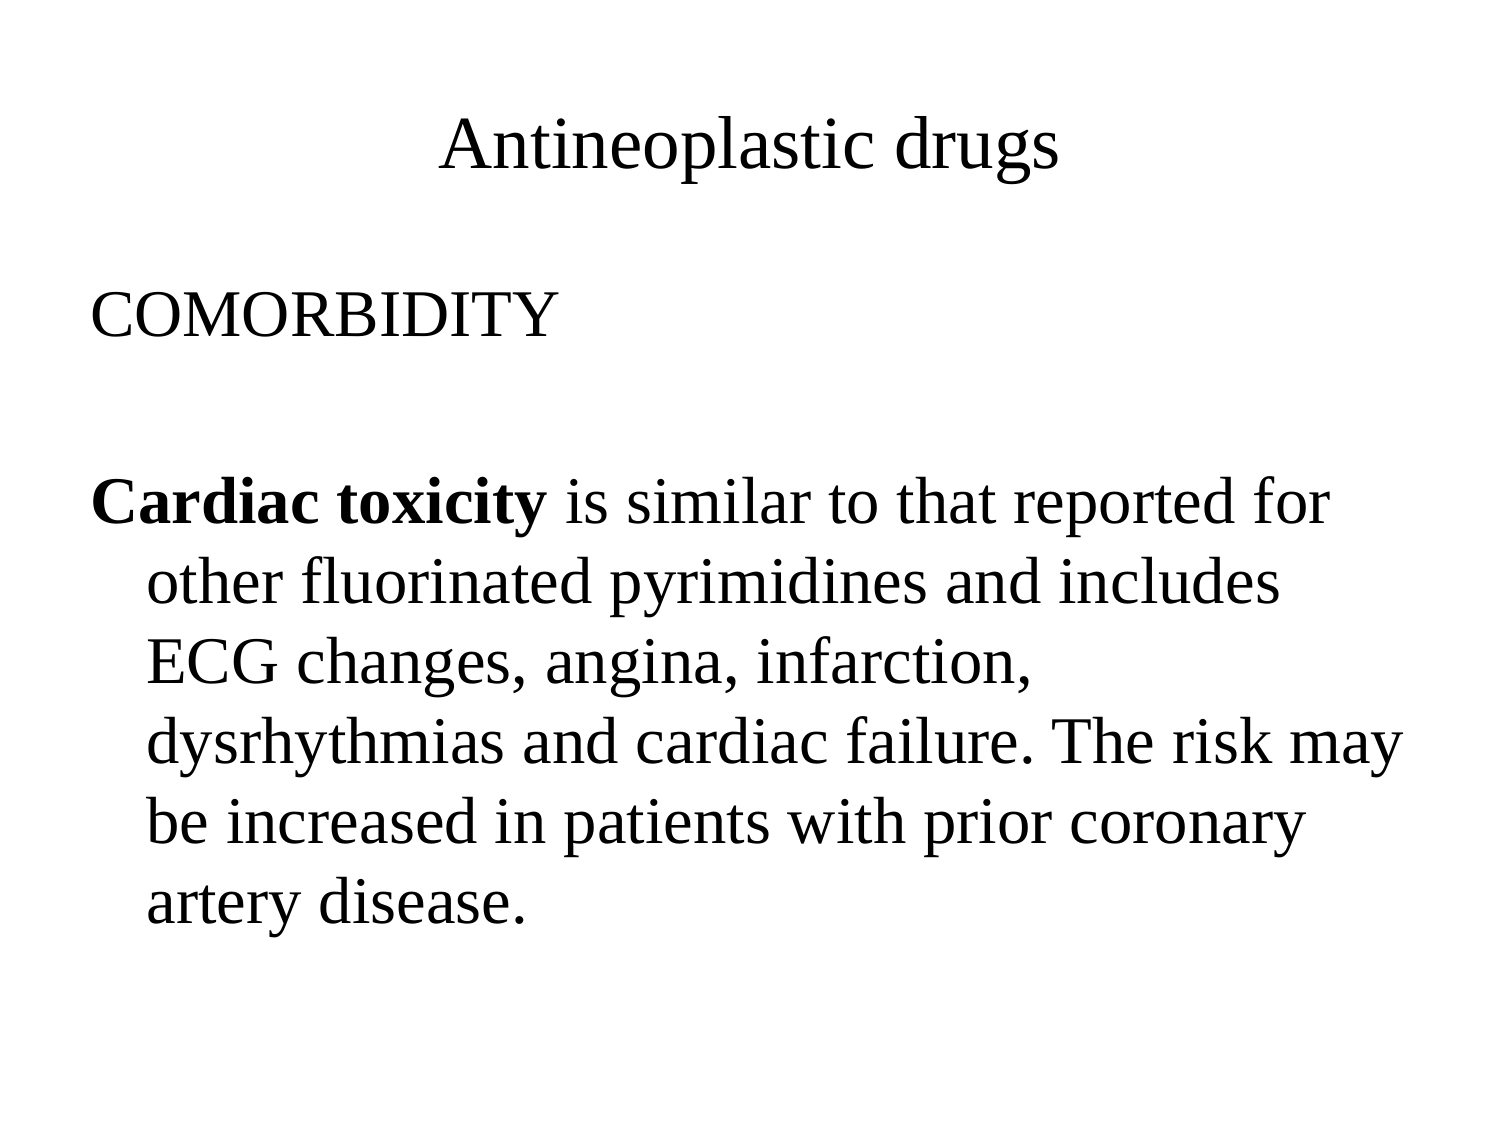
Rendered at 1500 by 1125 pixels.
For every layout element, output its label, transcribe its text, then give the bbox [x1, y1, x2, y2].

title Antineoplastic drugs [75, 45, 1425, 233]
list COMORBIDITY Cardiac toxicity is similar to that reported for other fluorinated pyrimidines and includes ECG changes, angina, infarction, dysrhythmias and cardiac failure. The risk may be increased in patients with prior coronary artery disease. [75, 262, 1425, 1005]
